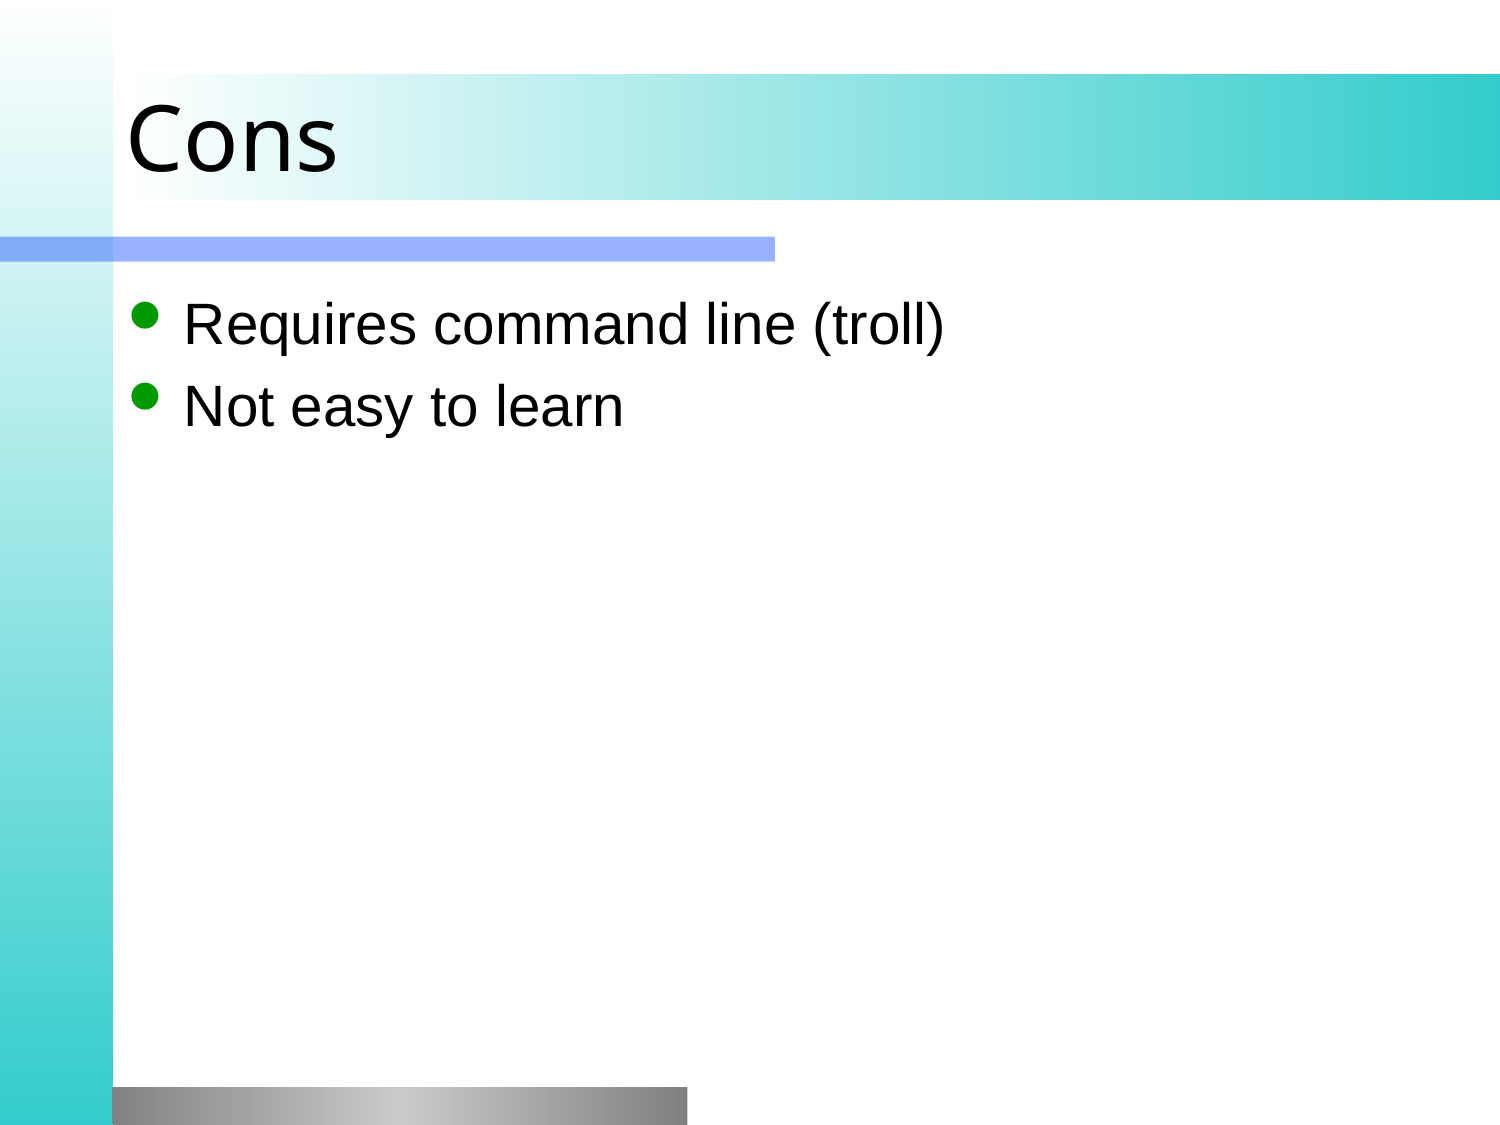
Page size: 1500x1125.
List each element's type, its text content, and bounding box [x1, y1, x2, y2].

list Requires command line (troll) Not easy to learn [112, 278, 1388, 1073]
title Cons [110, 40, 1386, 229]
